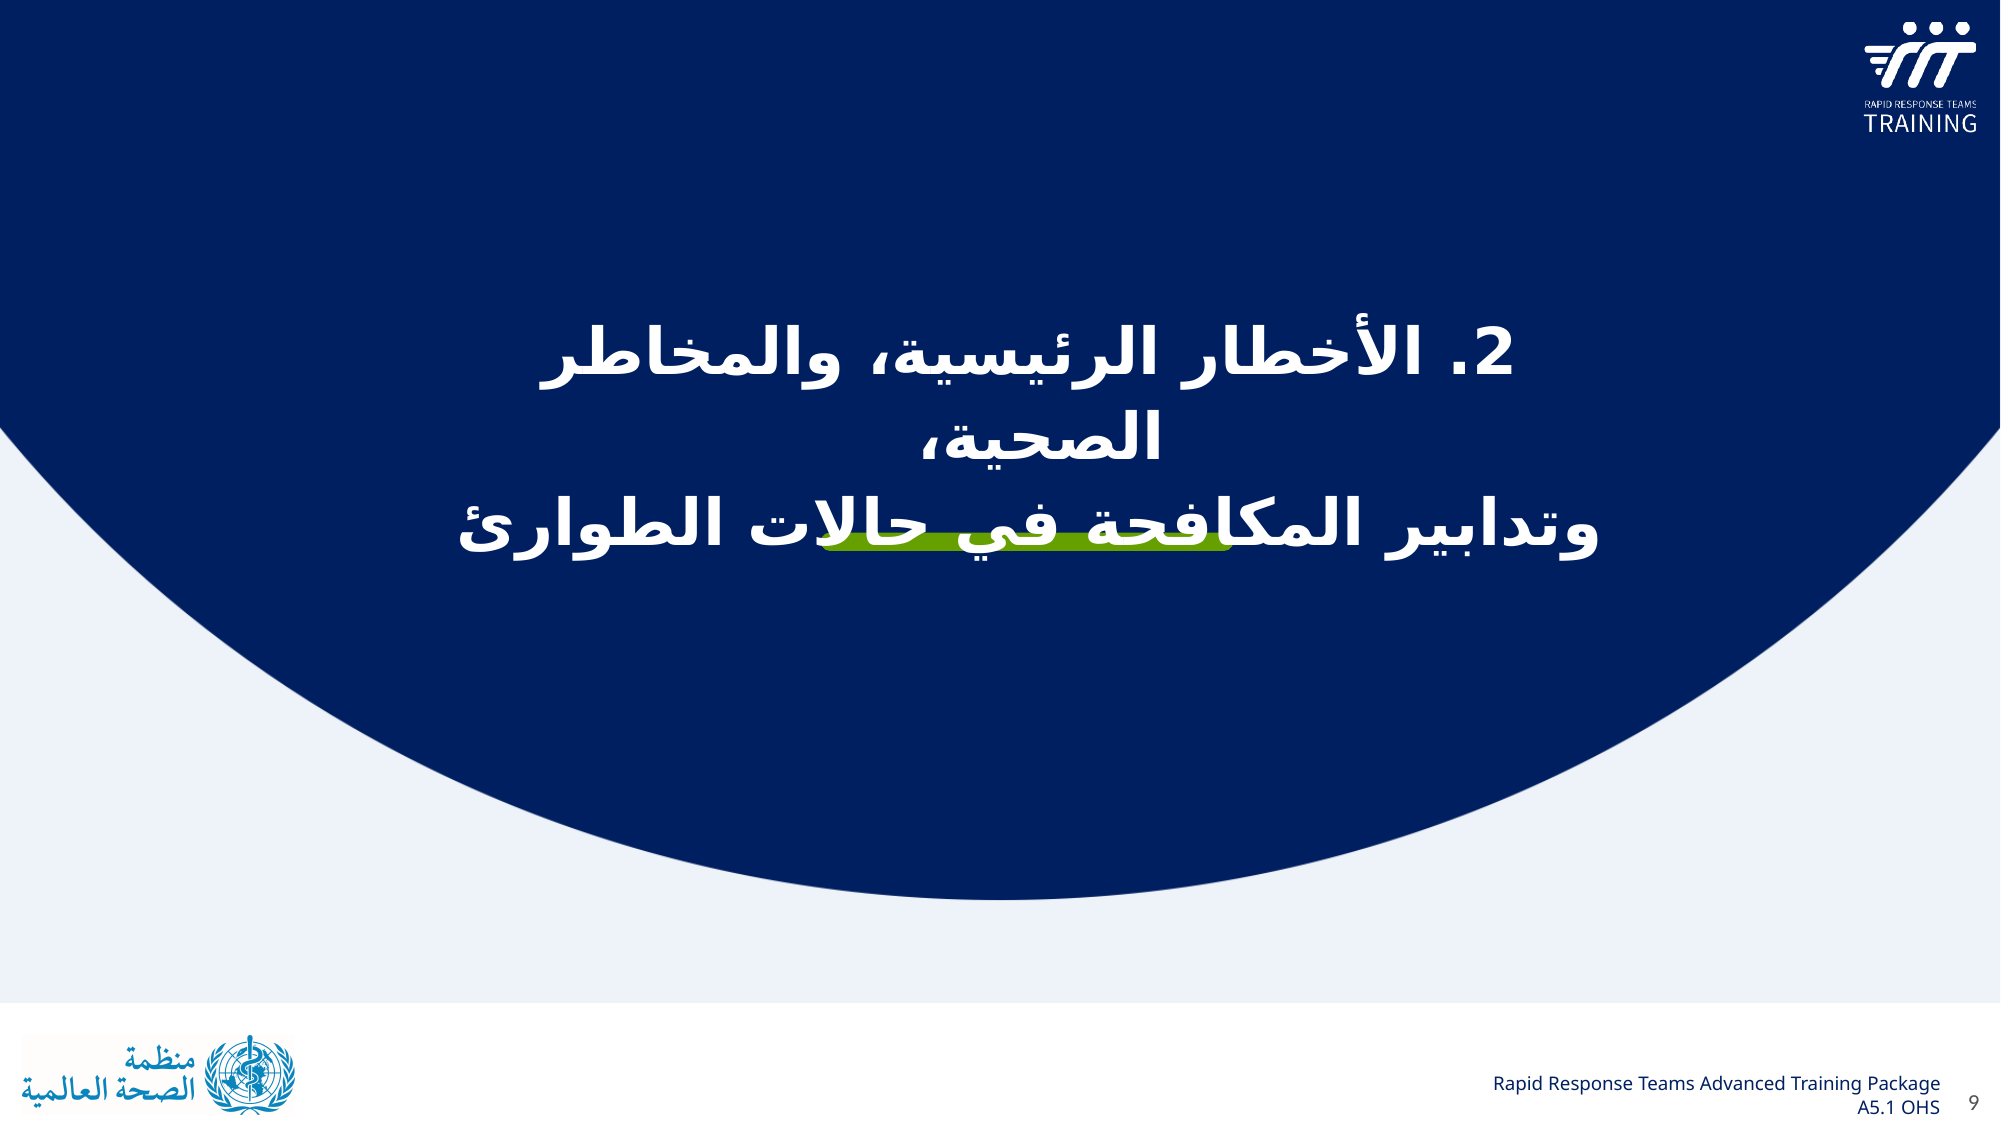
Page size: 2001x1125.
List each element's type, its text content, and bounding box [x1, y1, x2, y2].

list 2. الأخطار الرئيسية، والمخاطر الصحية، وتدابير المكافحة في حالات الطوارئ [427, 276, 1634, 584]
picture [252, 1050, 258, 1059]
slide_number 9 [1882, 1037, 1916, 1092]
picture [22, 1035, 295, 1115]
picture [0, 0, 2001, 1003]
